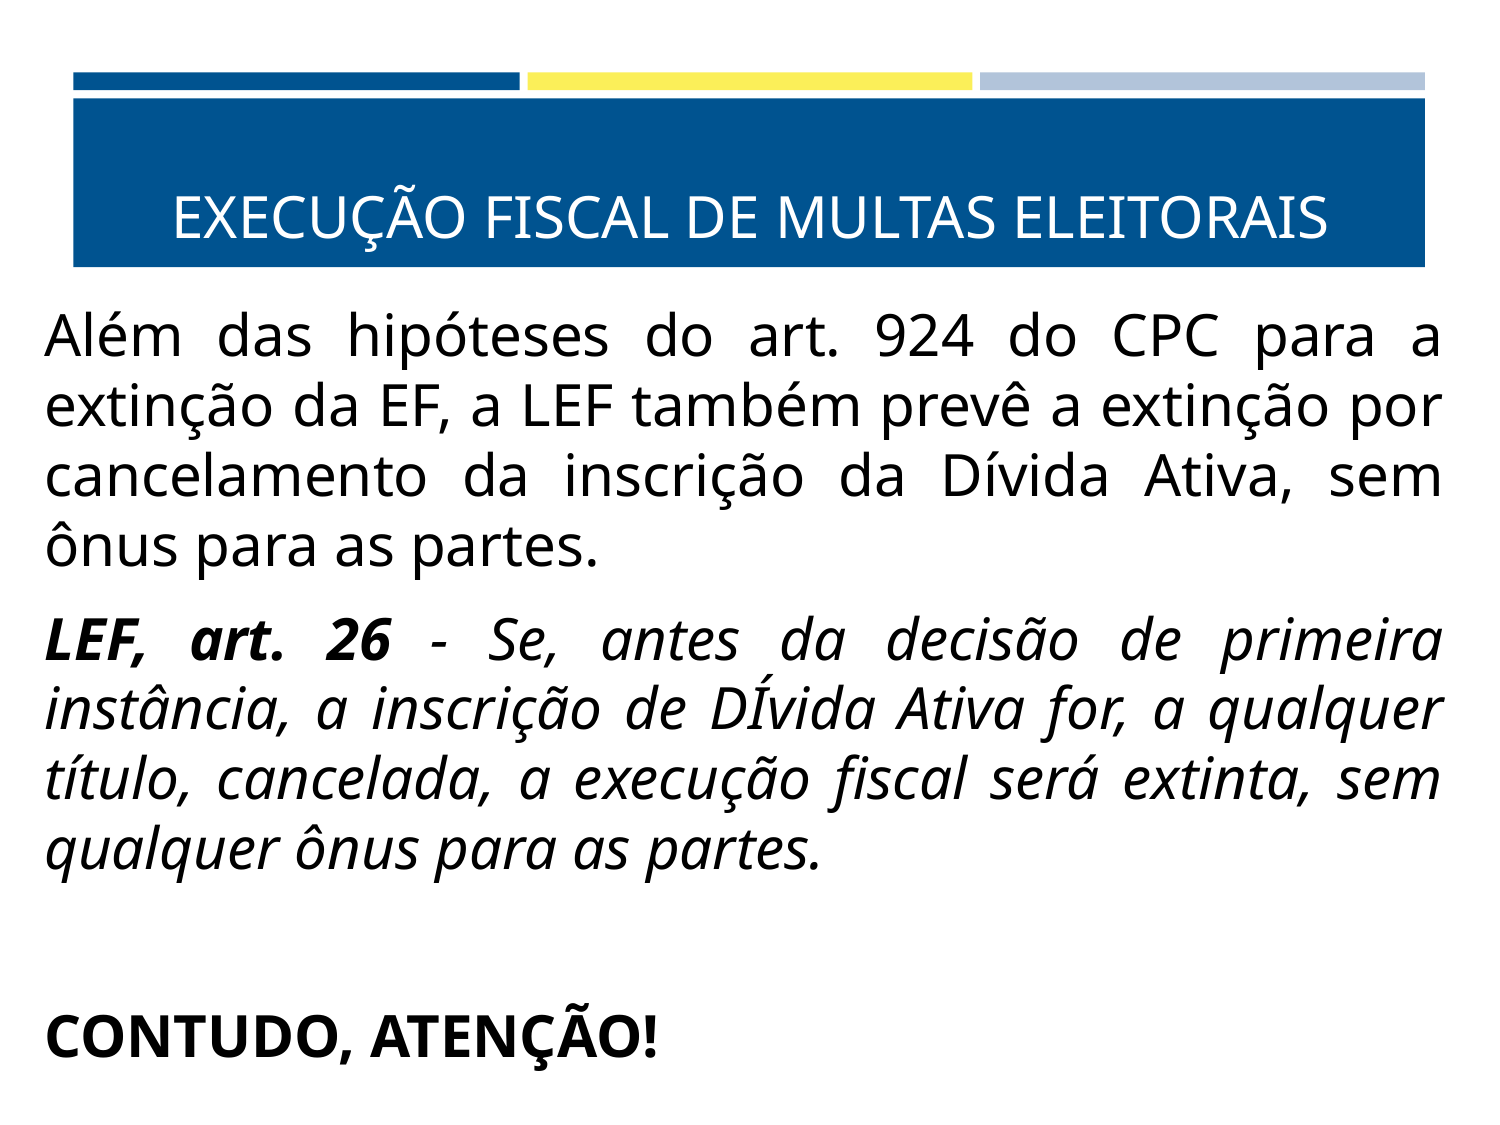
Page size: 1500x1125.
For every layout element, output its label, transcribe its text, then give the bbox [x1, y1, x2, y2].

list Além das hipóteses do art. 924 do CPC para a extinção da EF, a LEF também prevê a extinção por cancelamento da inscrição da Dívida Ativa, sem ônus para as partes. LEF, art. 26 - Se, antes da decisão de primeira instância, a inscrição de DÍvida Ativa for, a qualquer título, cancelada, a execução fiscal será extinta, sem qualquer ônus para as partes. CONTUDO, ATENÇÃO! [29, 290, 1459, 1094]
title EXECUÇÃO FISCAL DE MULTAS ELEITORAIS [95, 112, 1406, 259]
